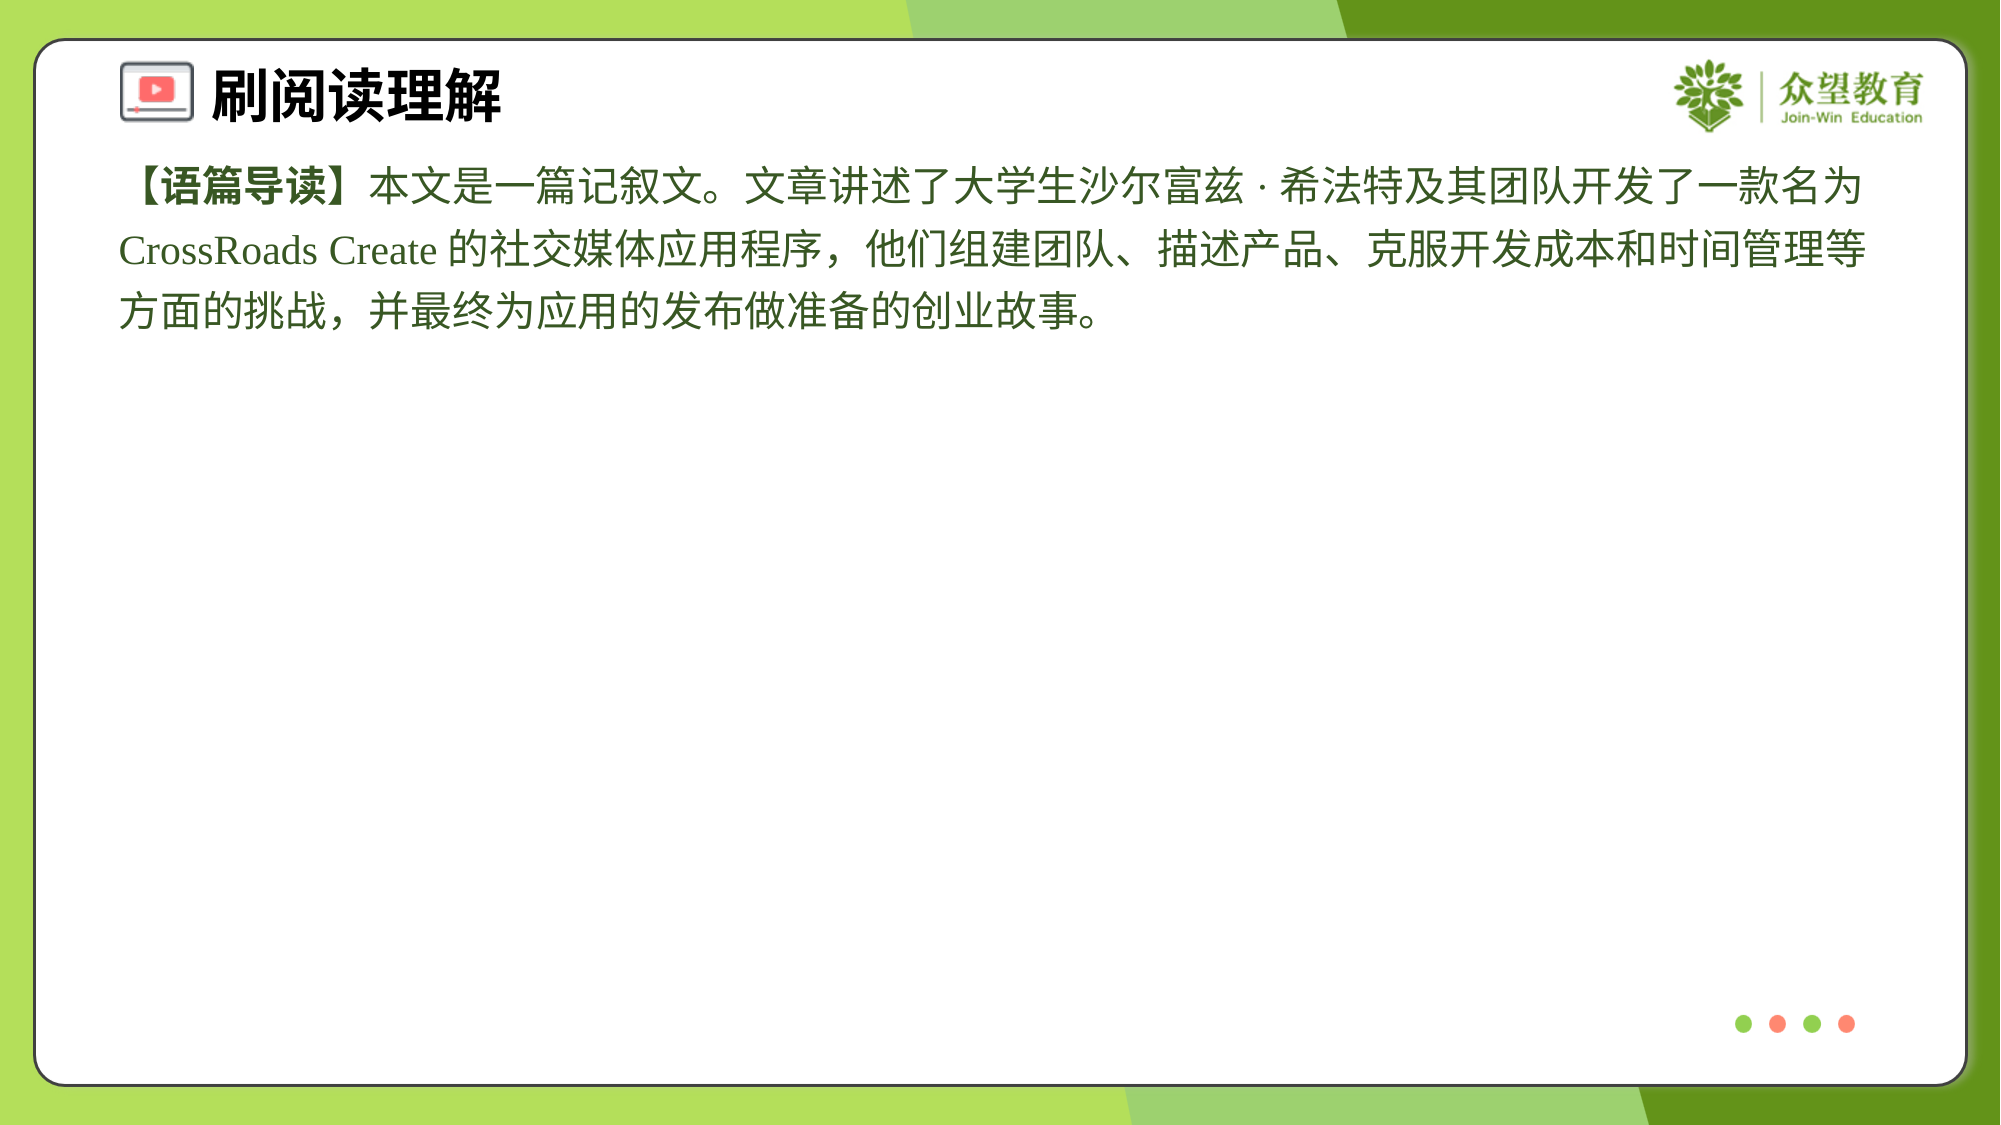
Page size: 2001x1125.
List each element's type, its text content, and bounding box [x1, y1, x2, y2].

picture [0, 0, 2000, 1125]
text_box 【语篇导读】本文是一篇记叙文。文章讲述了大学生沙尔富兹·希法特及其团队开发了一款名为CrossRoads Create的社交媒体应用程序，他们组建团队、描述产品、克服开发成本和时间管理等方面的挑战，并最终为应用的发布做准备的创业故事。 [118, 147, 1883, 331]
